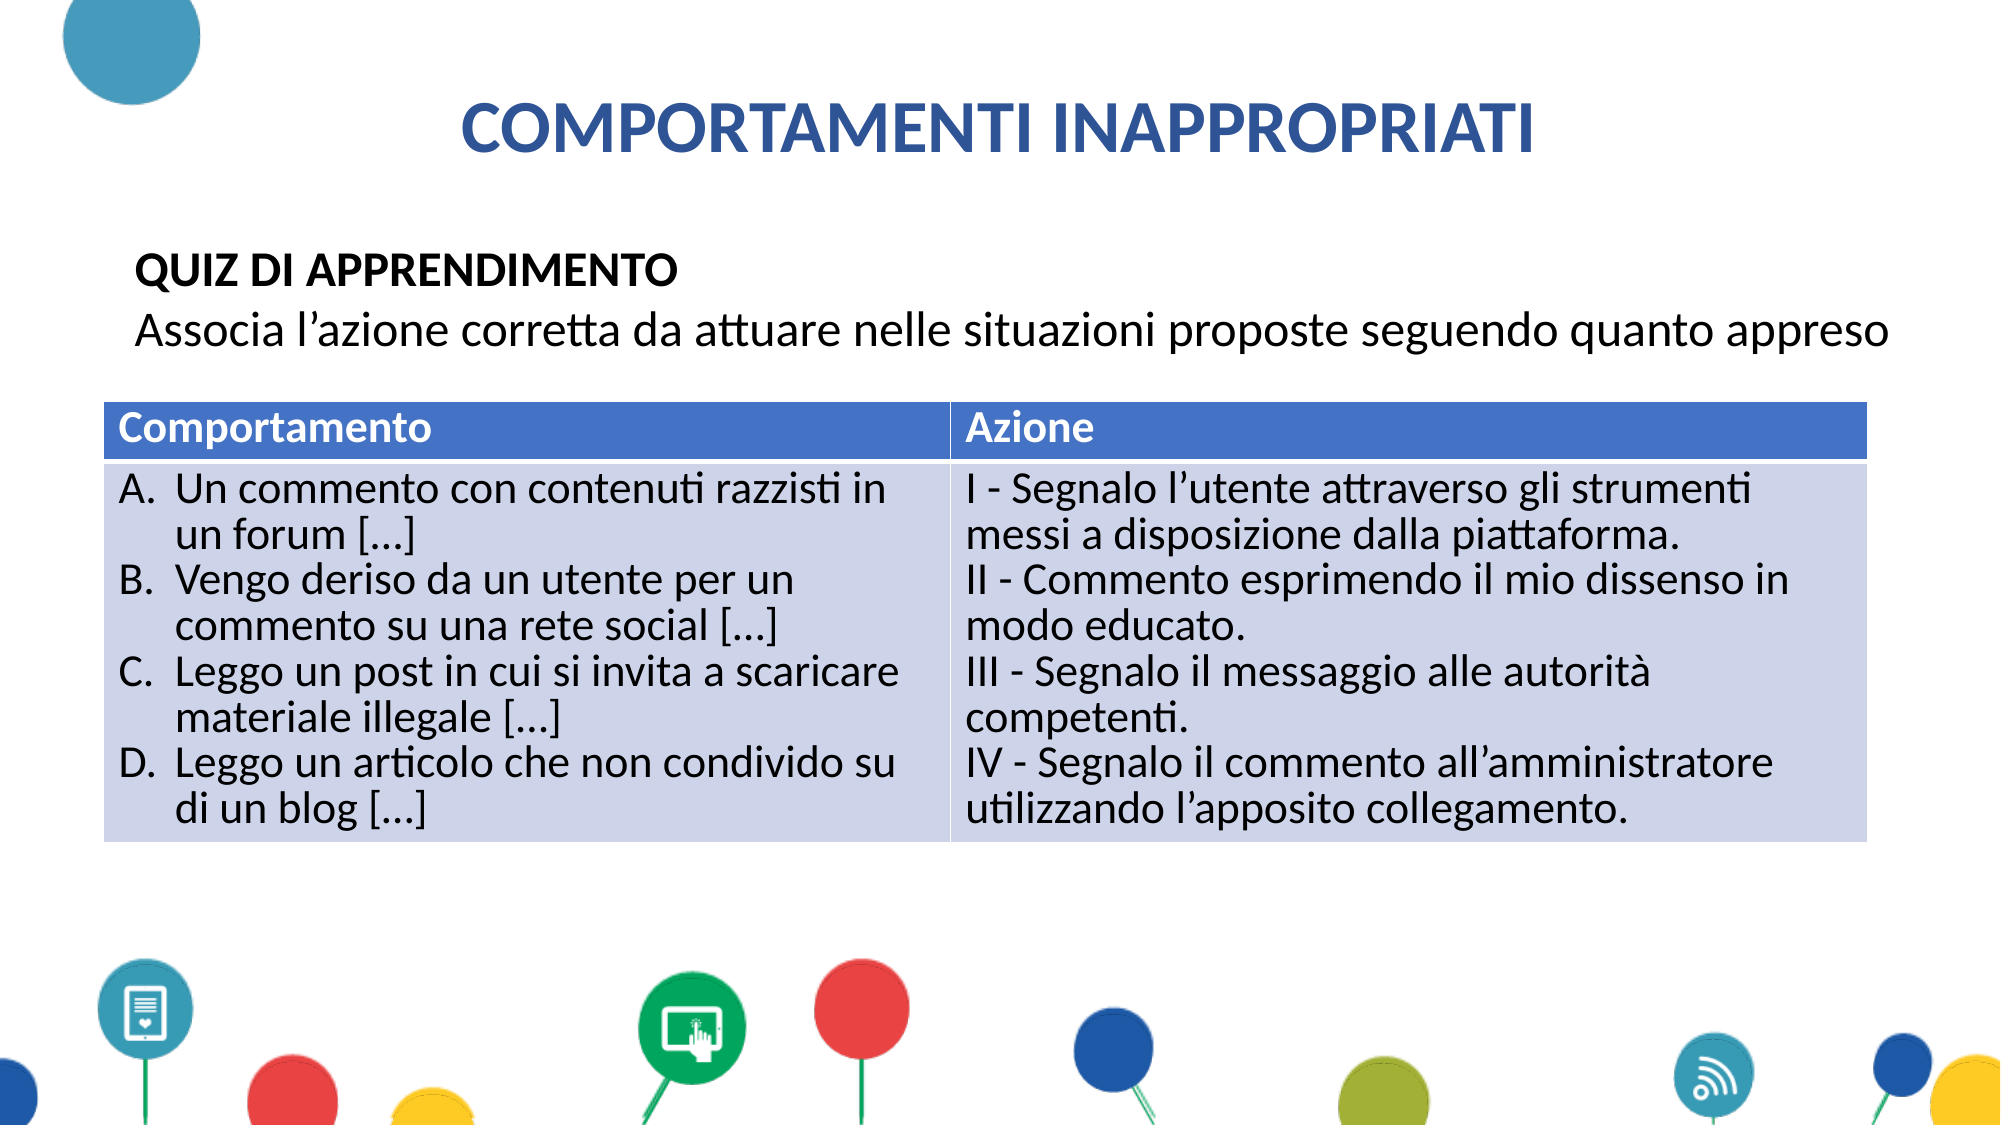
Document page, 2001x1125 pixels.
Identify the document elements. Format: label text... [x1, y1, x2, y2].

table_header Azione [951, 409, 1867, 459]
table_cell I - Segnalo l’utente attraverso gli strumenti messi a disposizione dalla piattaforma. II - Commento esprimendo il mio dissenso in modo educato. III - Segnalo il messaggio alle autorità competenti. IV - Segnalo il commento all’amministratore utilizzando l’apposito collegamento. [951, 464, 1867, 842]
table_cell Un commento con contenuti razzisti in un forum […] Vengo deriso da un utente per un commento su una rete social […] Leggo un post in cui si invita a scaricare materiale illegale […] Leggo un articolo che non condivido su di un blog […] [104, 464, 950, 842]
picture [0, 0, 2001, 1125]
text_box QUIZ DI APPRENDIMENTO Associa l’azione corretta da attuare nelle situazioni proposte seguendo quanto appreso [119, 228, 1937, 409]
title Comportamenti inappropriati [137, 59, 1863, 228]
table_header Comportamento [104, 402, 950, 459]
